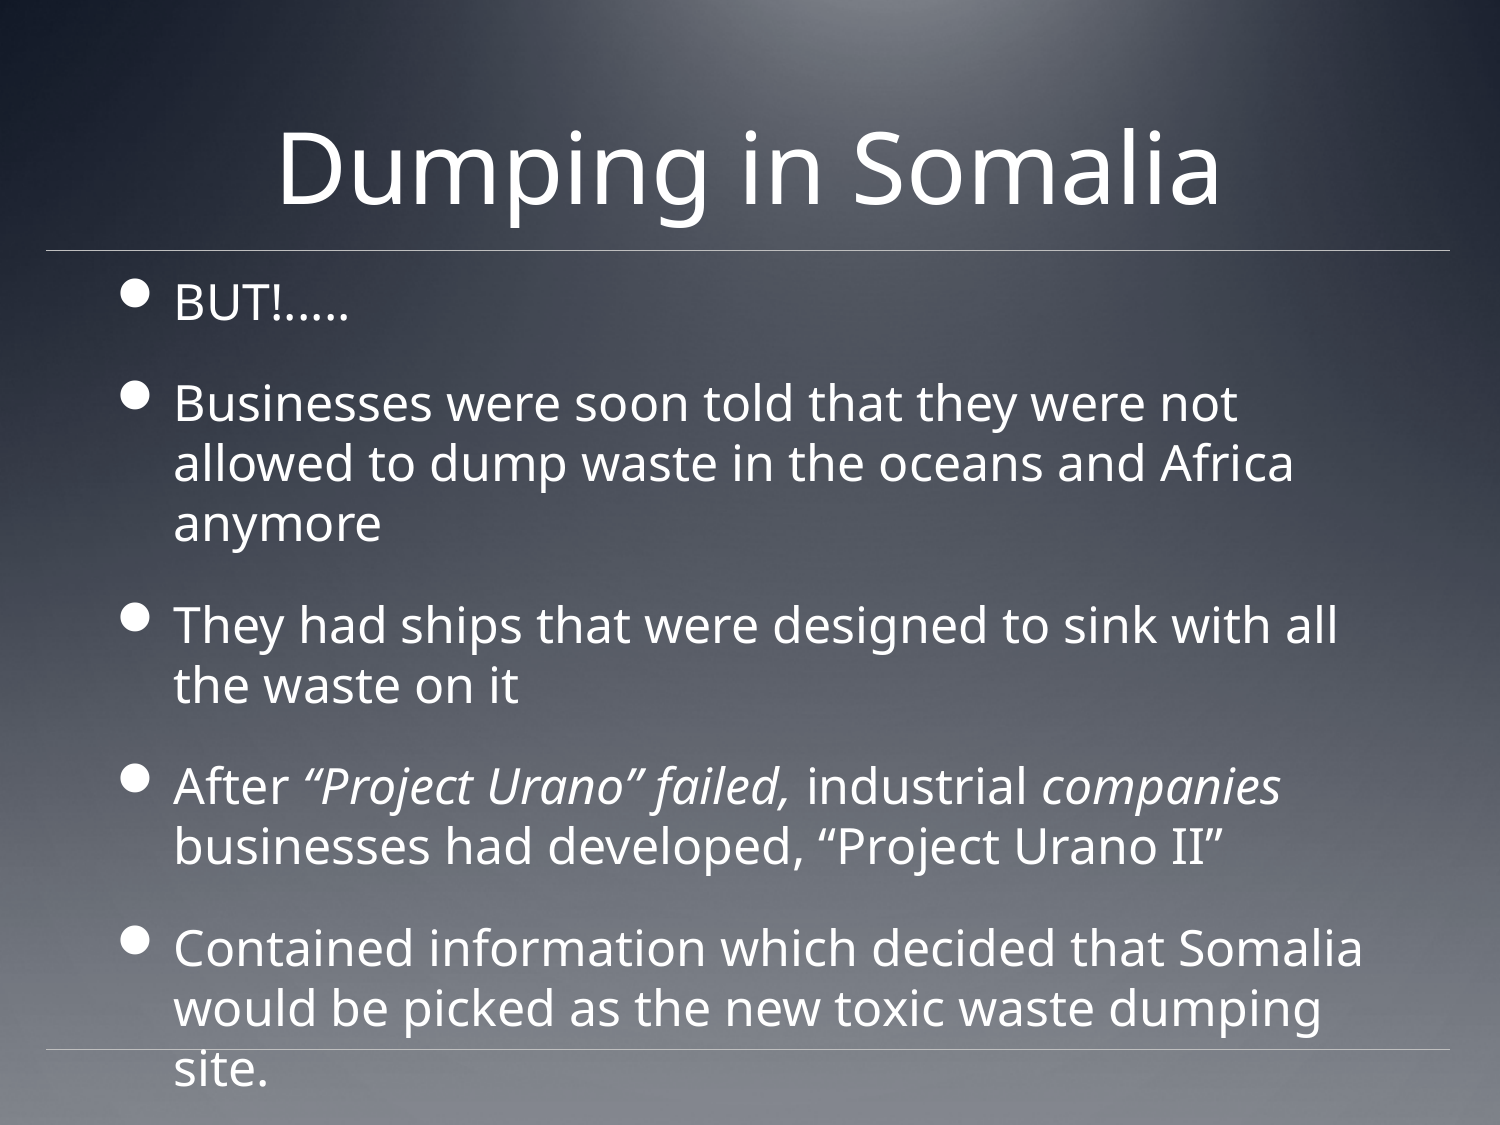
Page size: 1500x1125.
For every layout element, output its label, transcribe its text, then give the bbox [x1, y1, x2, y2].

list BUT!..... Businesses were soon told that they were not allowed to dump waste in the oceans and Africa anymore They had ships that were designed to sink with all the waste on it After “Project Urano” failed, industrial companies businesses had developed, “Project Urano II” Contained information which decided that Somalia would be picked as the new toxic waste dumping site. [101, 262, 1394, 1024]
title Dumping in Somalia [105, 17, 1394, 233]
